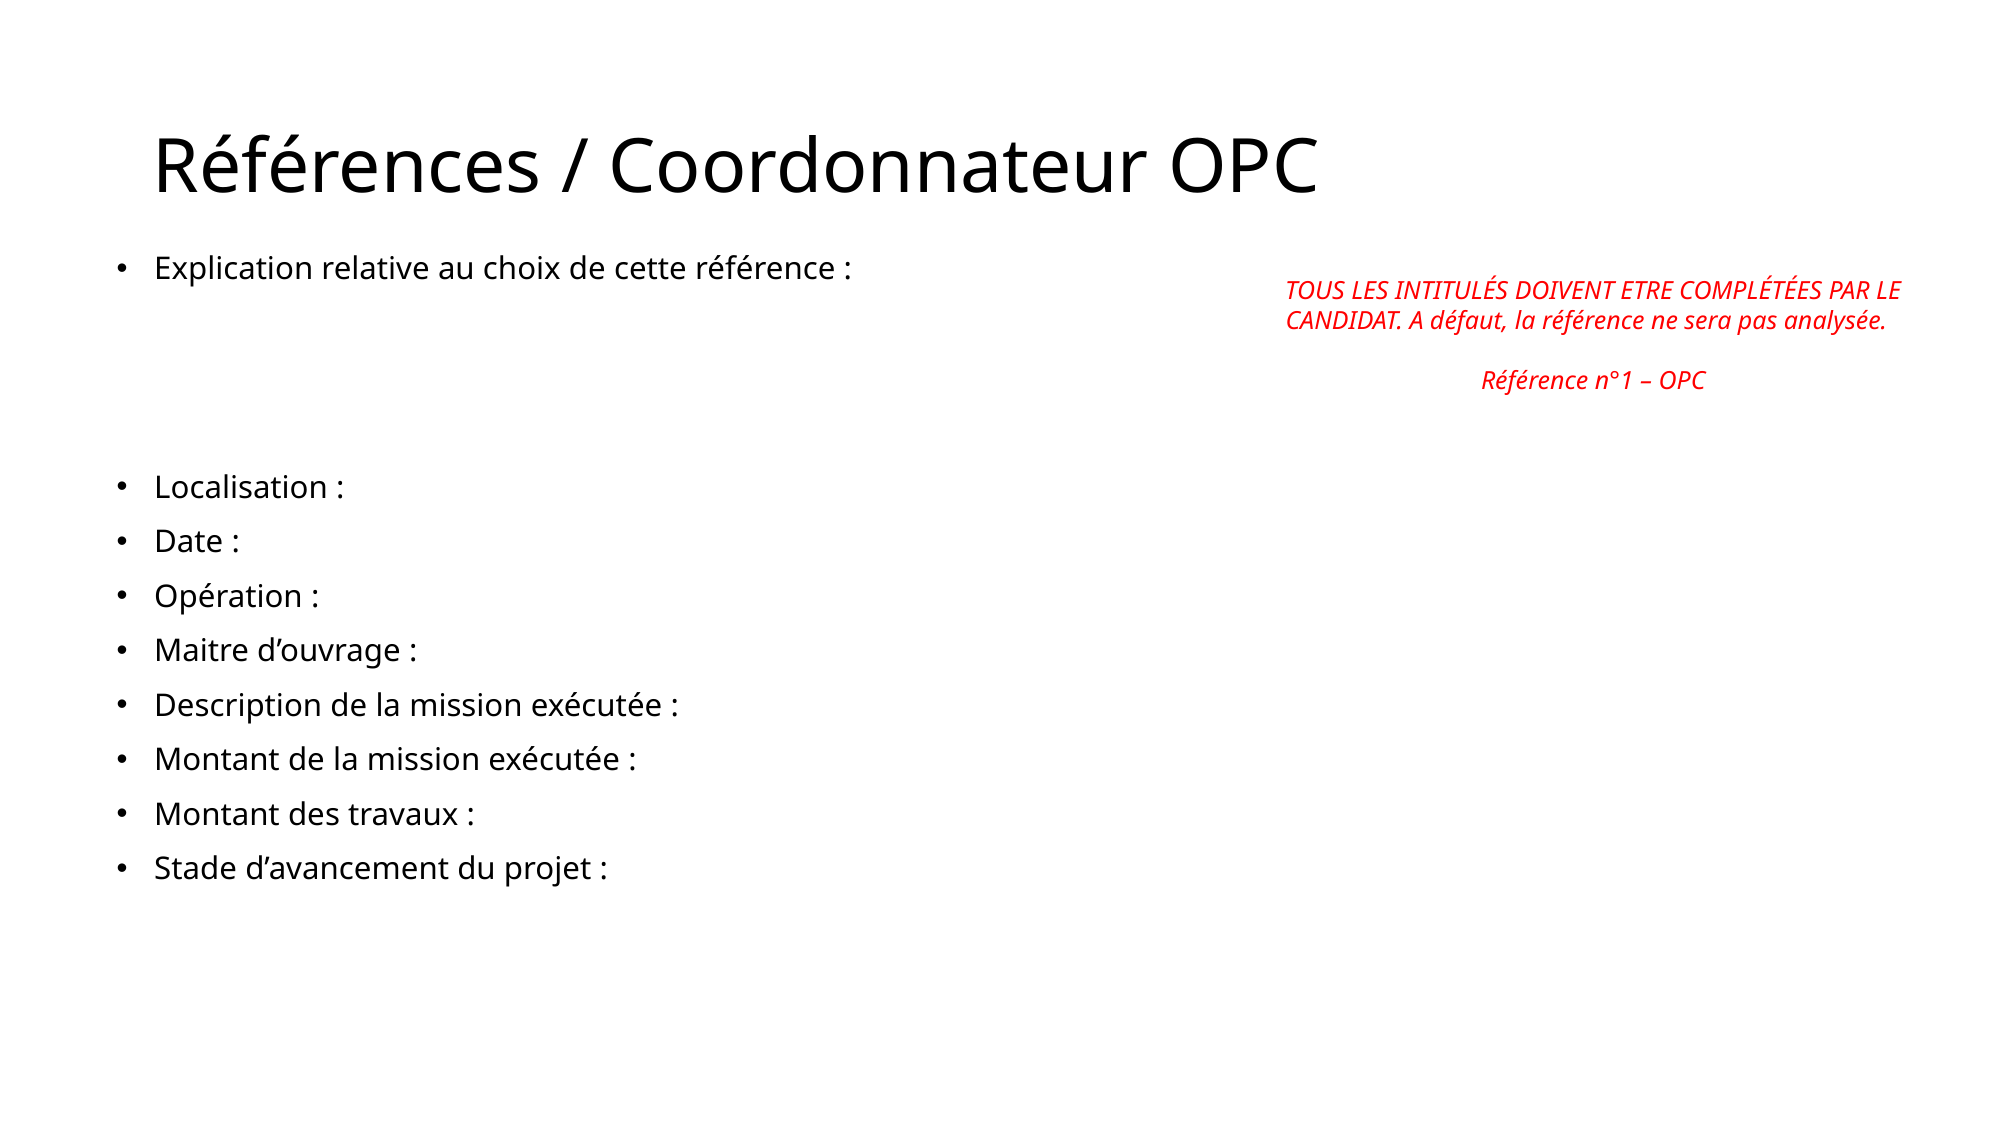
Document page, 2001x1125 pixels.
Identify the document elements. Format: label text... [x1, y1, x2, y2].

text_box TOUS LES INTITULÉS DOIVENT ETRE COMPLÉTÉES PAR LE CANDIDAT. A défaut, la référence ne sera pas analysée. Référence n°1 – OPC [1210, 267, 1977, 432]
title Références / Coordonnateur OPC [137, 59, 1863, 267]
list Explication relative au choix de cette référence : Localisation : Date : Opération : Maitre d’ouvrage : Description de la mission exécutée : Montant de la mission exécutée : Montant des travaux : Stade d’avancement du projet : [101, 245, 1827, 972]
